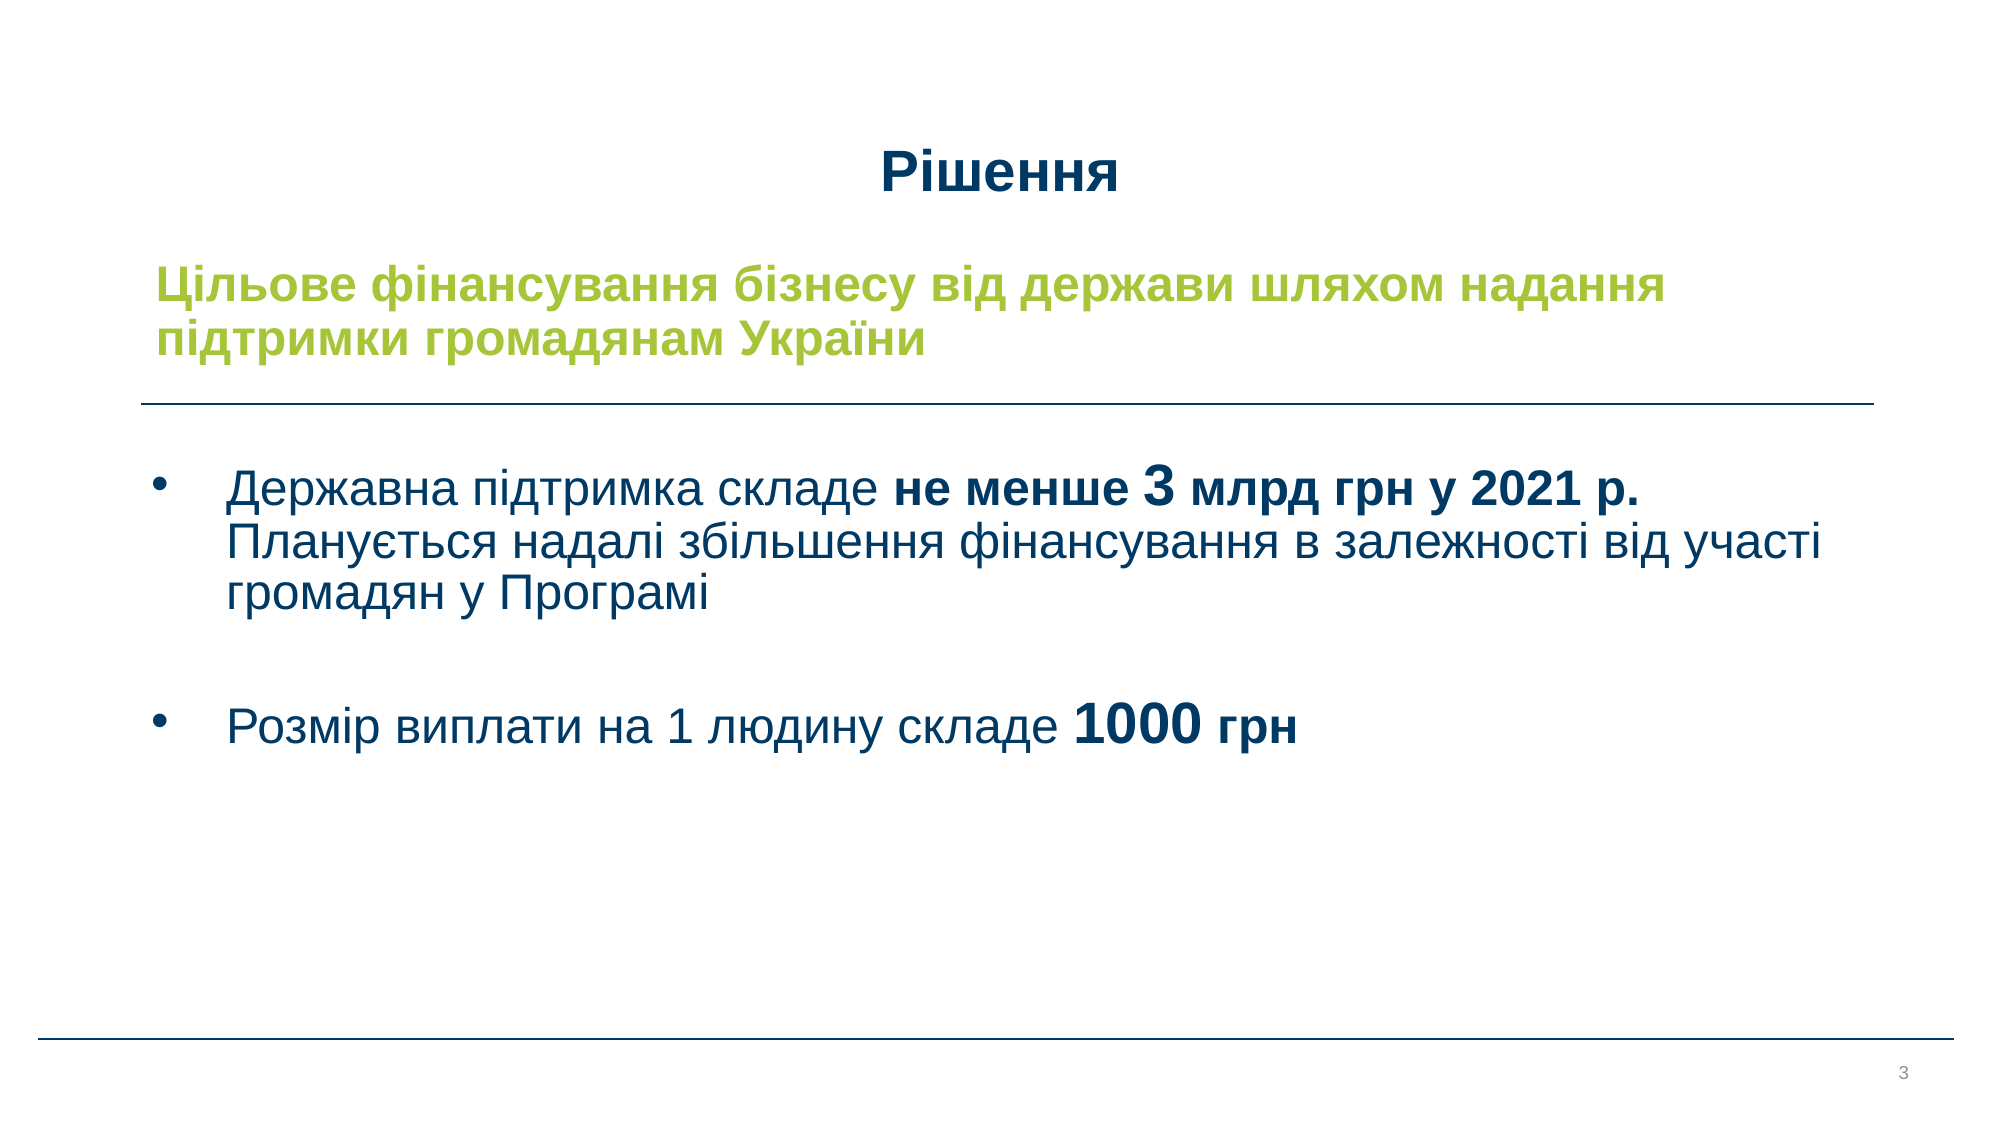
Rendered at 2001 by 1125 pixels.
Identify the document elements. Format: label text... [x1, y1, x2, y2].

title Рішення [78, 98, 1924, 247]
text_box Державна підтримка складе не менше 3 млрд грн у 2021 р. Планується надалі збільшення фінансування в залежності від участі громадян у Програмі Розмір виплати на 1 людину складе 1000 грн [136, 450, 1907, 827]
text_box Цільове фінансування бізнесу від держави шляхом надання підтримки громадянам України [140, 250, 1874, 374]
slide_number 3 [1853, 1047, 1955, 1097]
